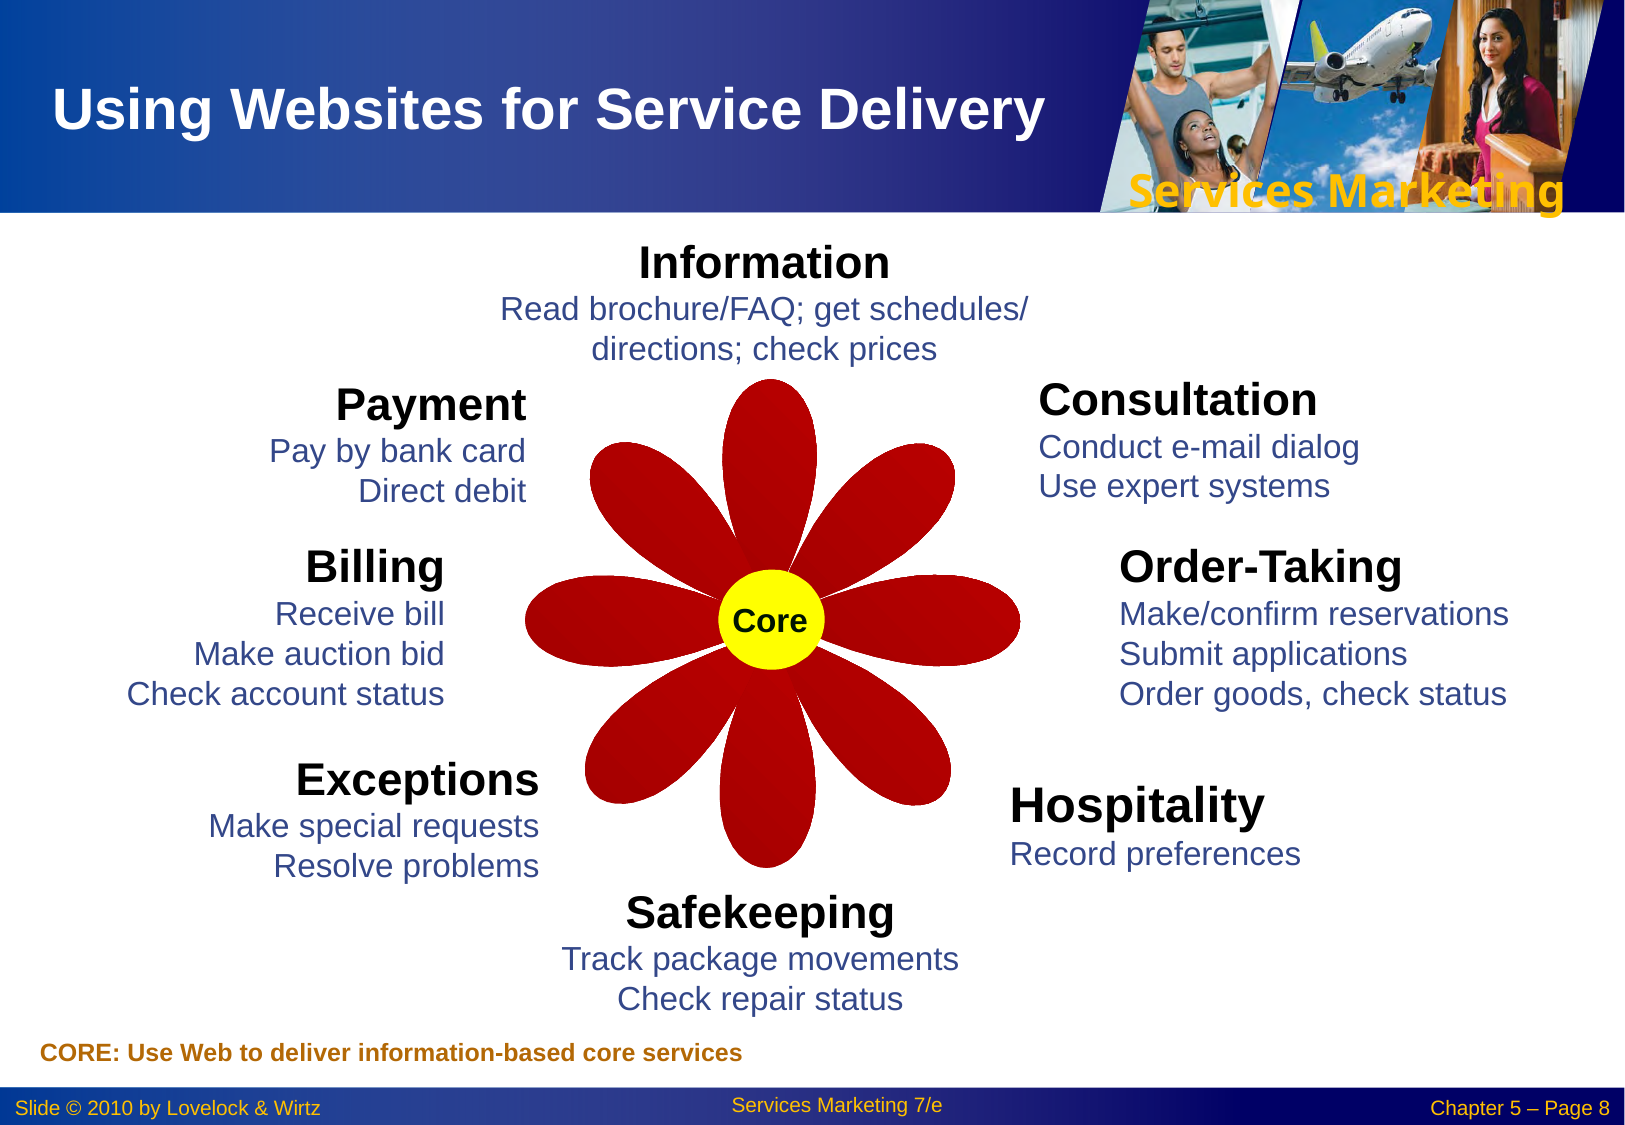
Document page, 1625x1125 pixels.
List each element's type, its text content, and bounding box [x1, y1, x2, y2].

picture [1100, 0, 1604, 213]
picture [1162, 186, 1172, 192]
title Using Websites for Service Delivery [36, 37, 1088, 176]
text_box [24, 224, 1625, 1075]
picture [1546, 187, 1556, 202]
